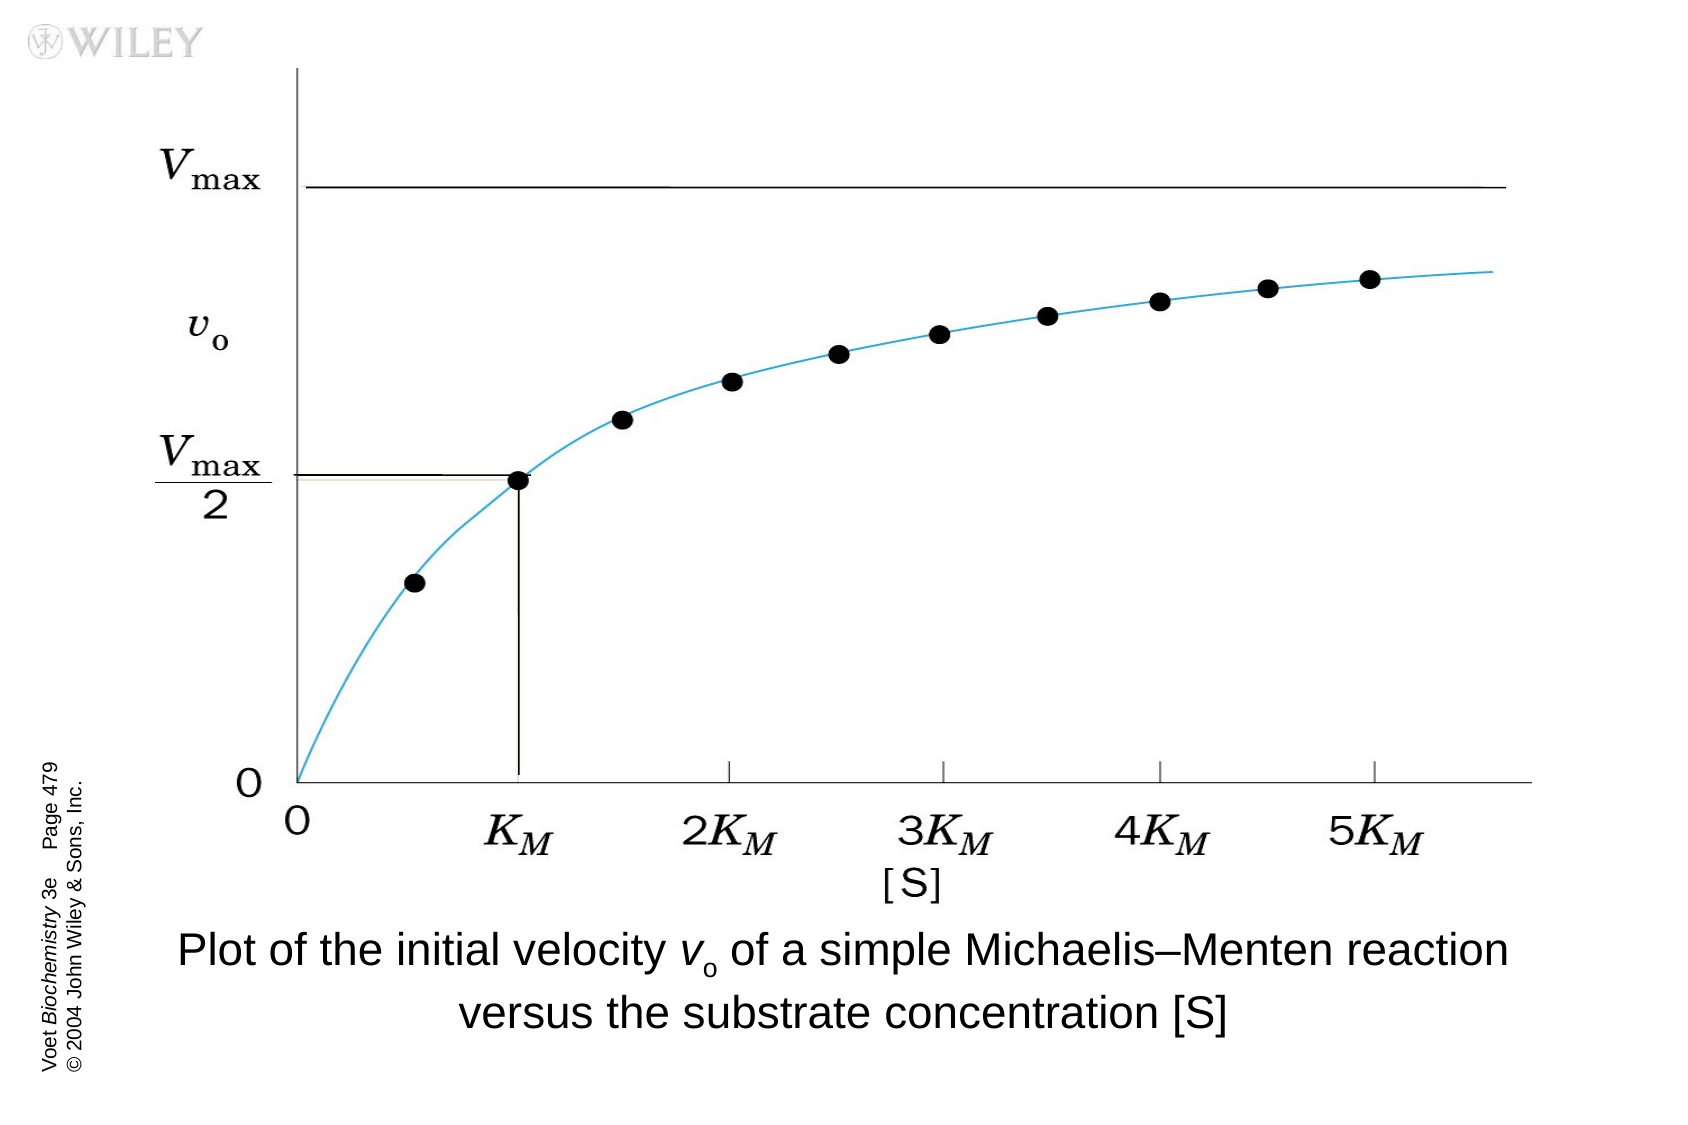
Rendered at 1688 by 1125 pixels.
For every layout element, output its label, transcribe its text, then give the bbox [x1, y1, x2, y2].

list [154, 68, 1533, 907]
picture [28, 24, 205, 61]
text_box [293, 187, 1507, 776]
footer Voet Biochemistry 3e © 2004 John Wiley & Sons, Inc. [28, 625, 113, 1088]
title Plot of the initial velocity vo of a simple Michaelis–Menten reaction versus the substrate concentration [S] [126, 912, 1561, 1088]
text_box Page 479 [28, 728, 69, 866]
